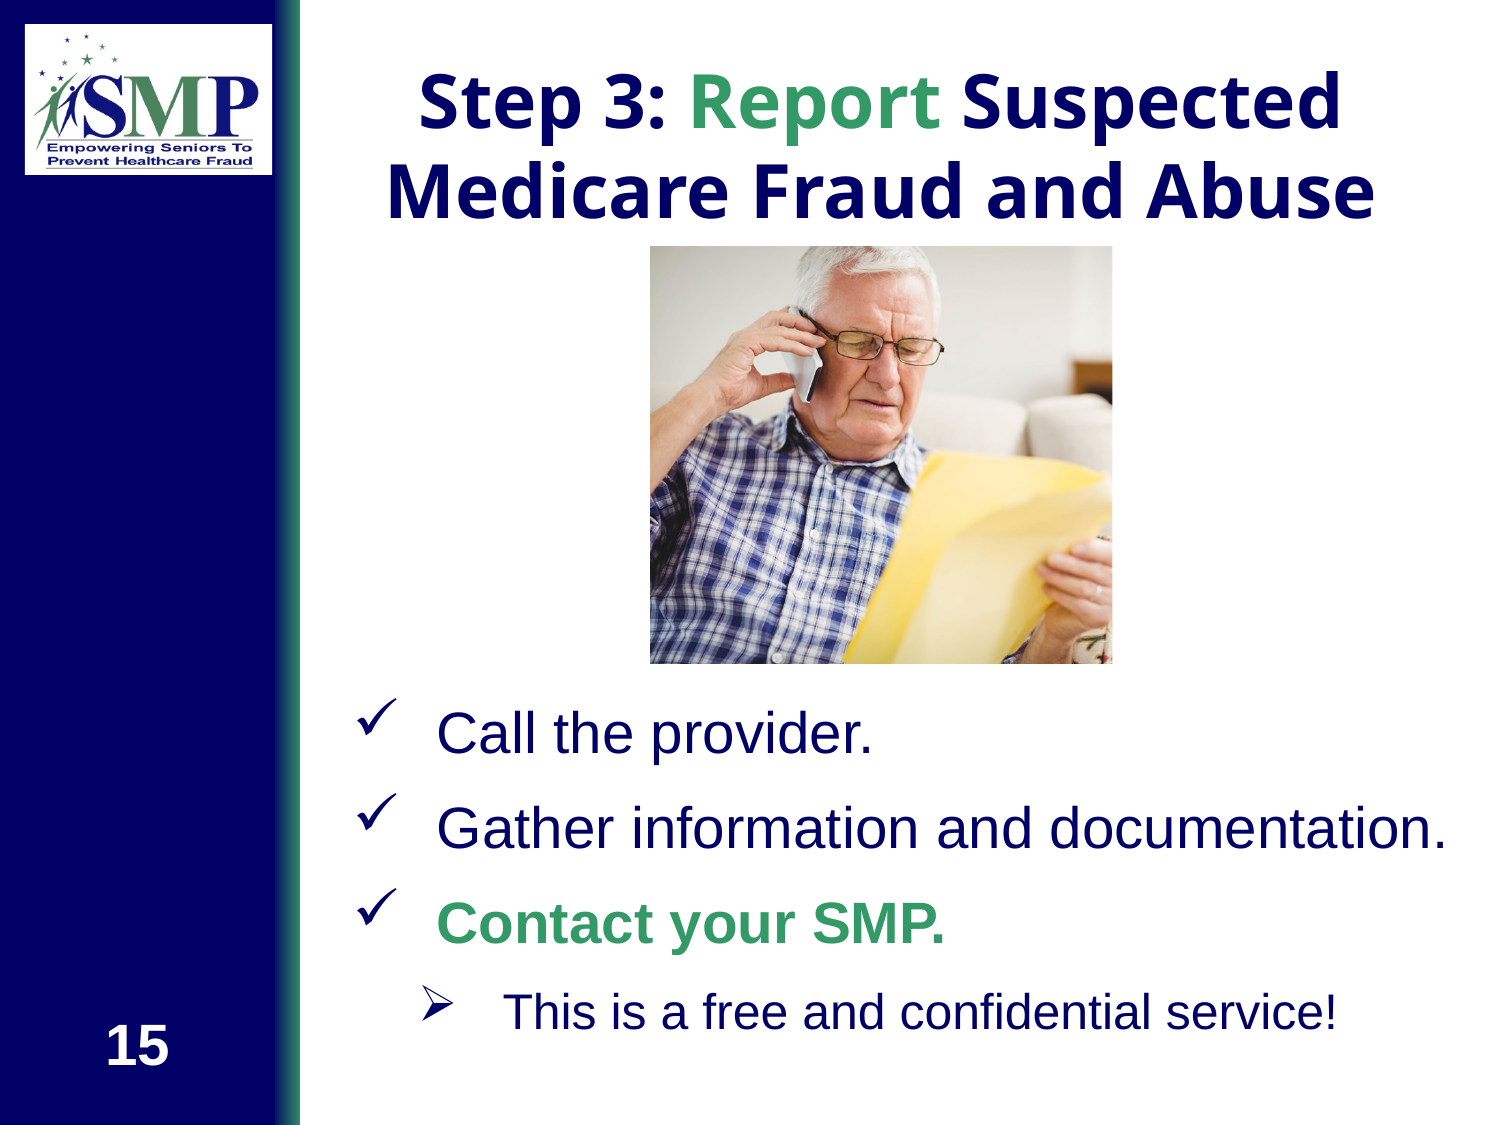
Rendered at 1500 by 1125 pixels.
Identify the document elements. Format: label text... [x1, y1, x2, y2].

picture [649, 246, 1113, 664]
list Call the provider. Gather information and documentation. Contact your SMP. This is a free and confidential service! [337, 687, 1500, 1066]
slide_number 15 [0, 999, 276, 1076]
title Step 3: Report Suspected Medicare Fraud and Abuse [300, 50, 1463, 238]
picture [24, 24, 273, 175]
